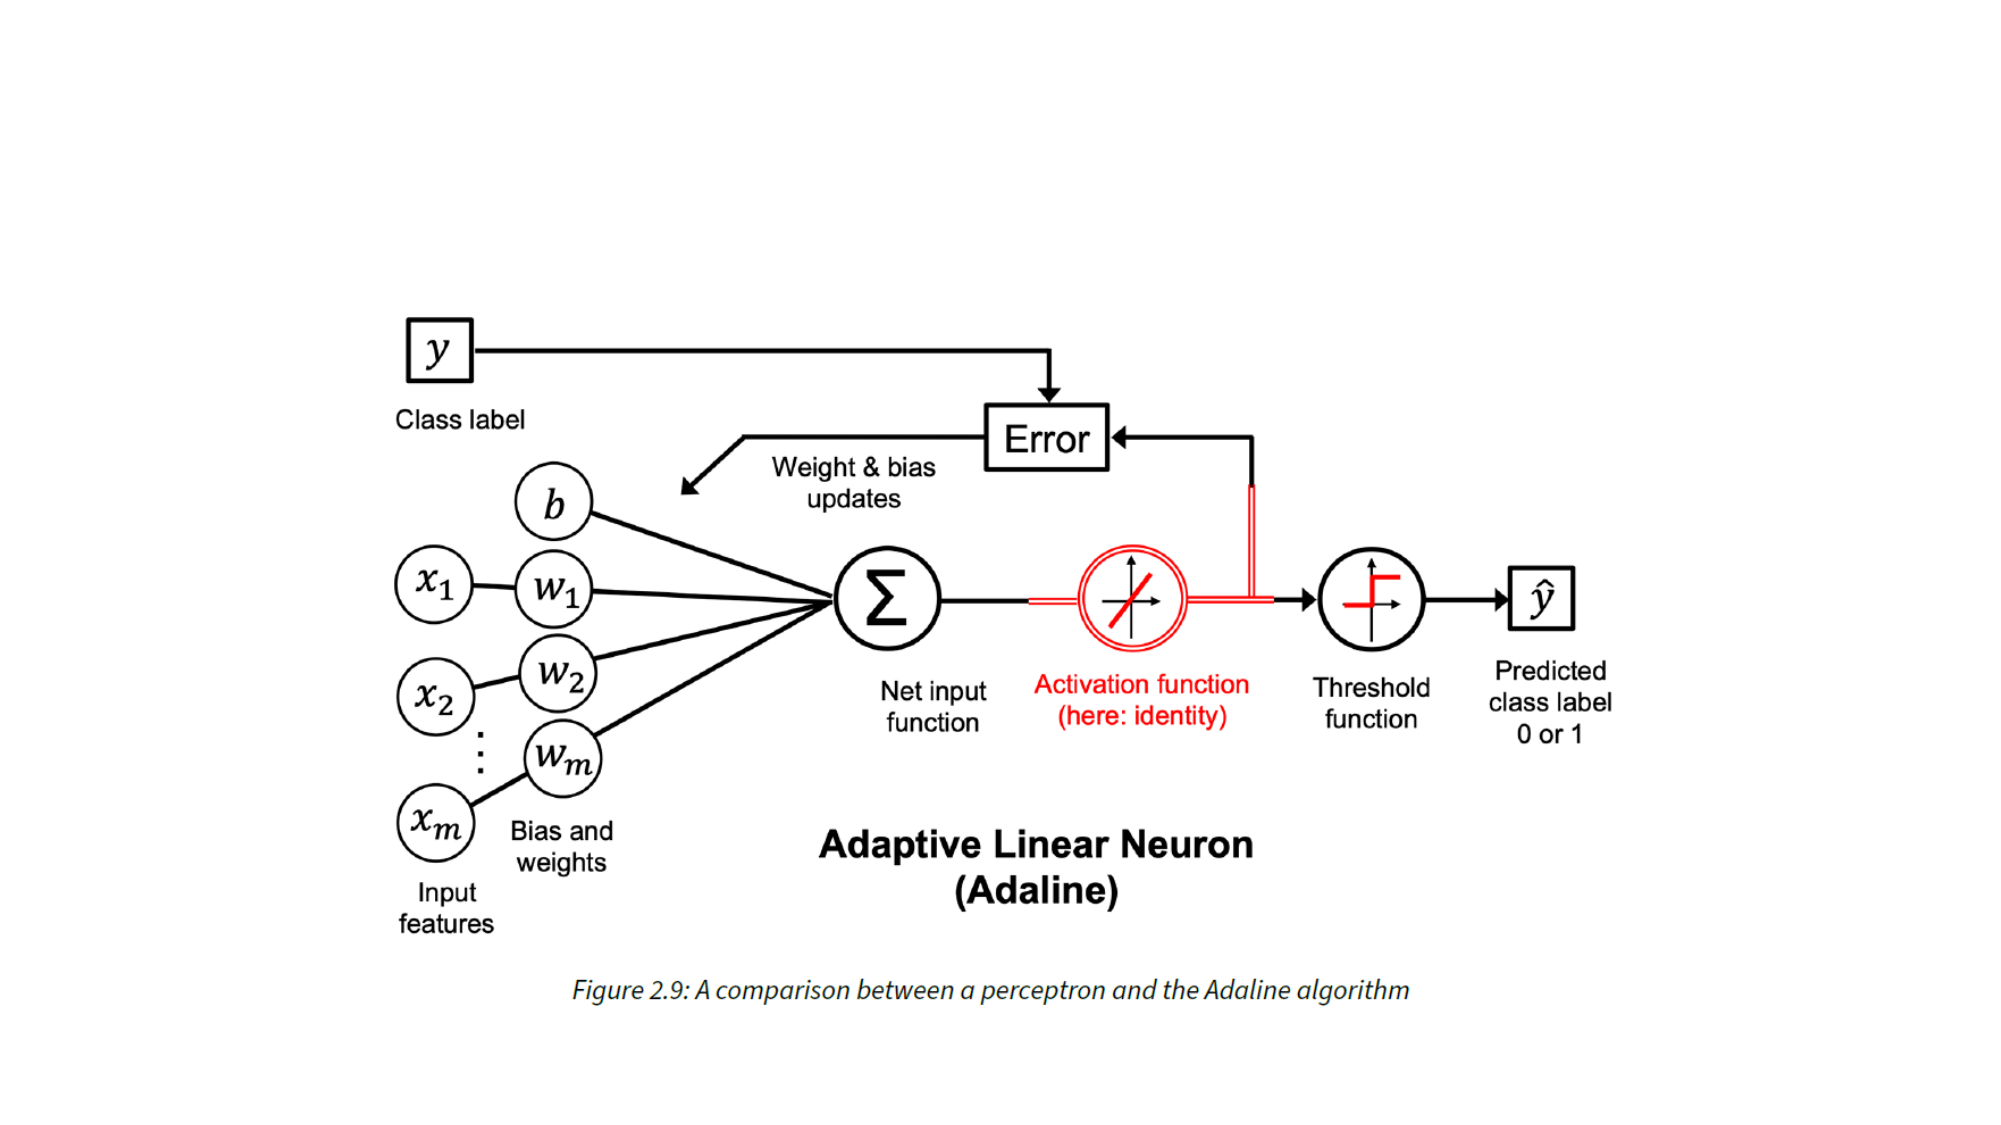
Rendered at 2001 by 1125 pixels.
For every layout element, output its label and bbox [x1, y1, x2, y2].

list [375, 299, 1625, 1014]
